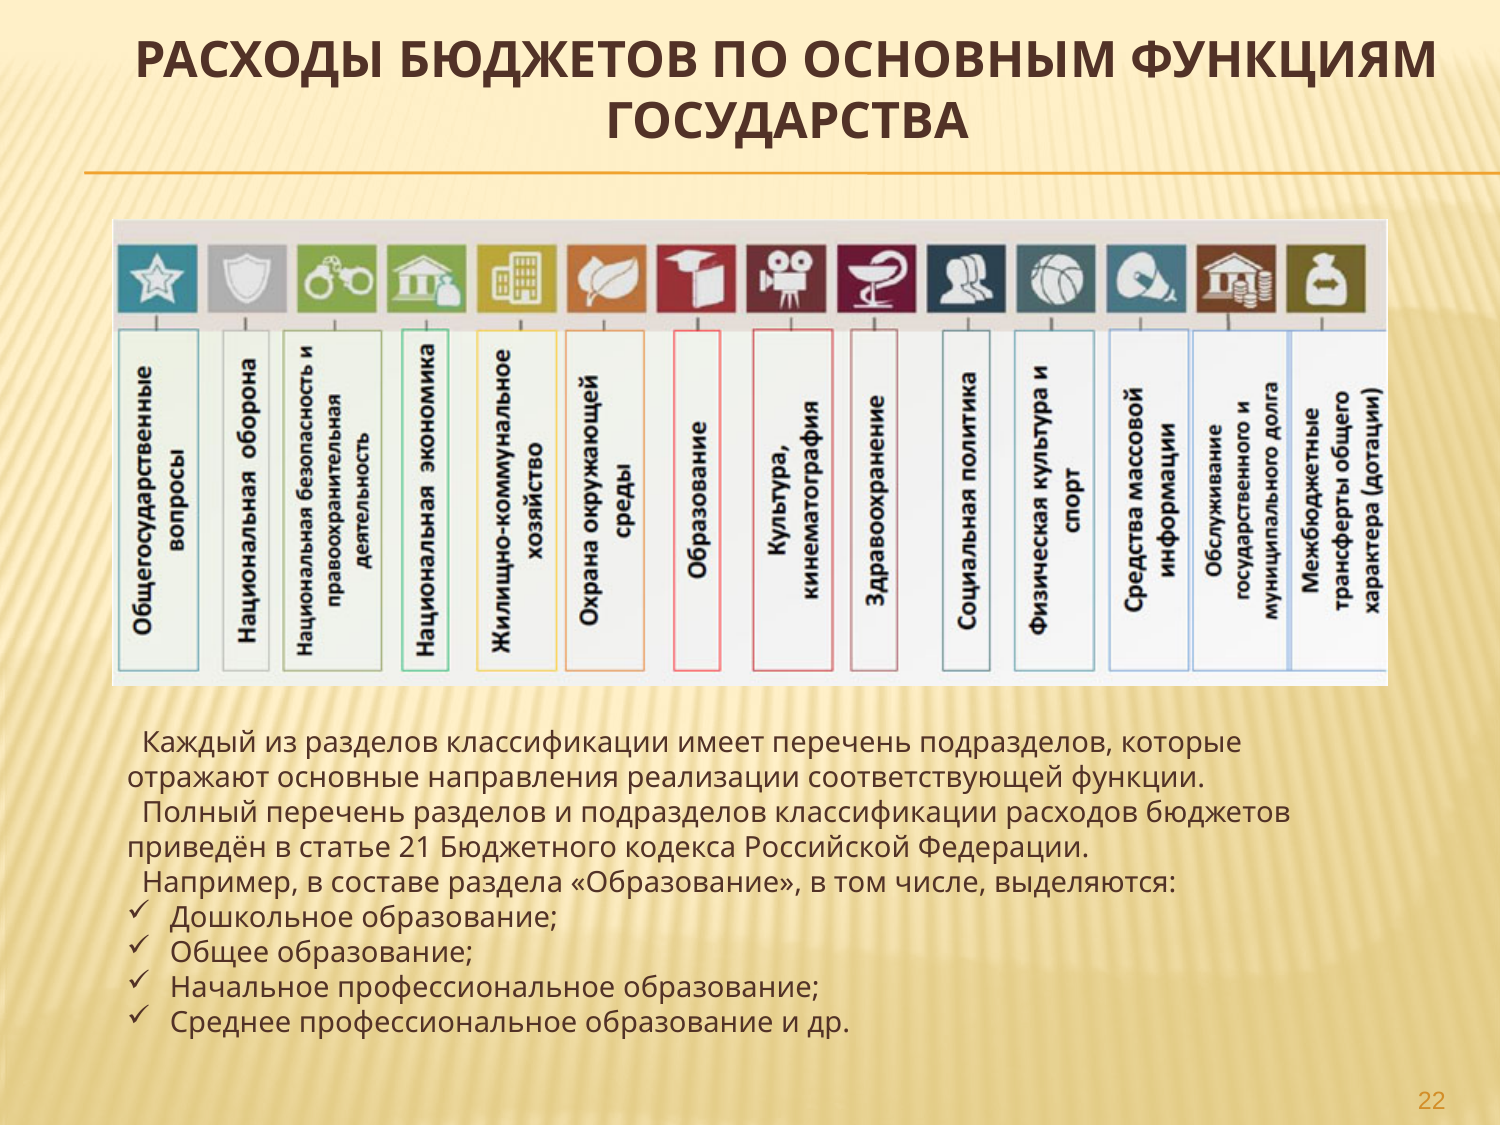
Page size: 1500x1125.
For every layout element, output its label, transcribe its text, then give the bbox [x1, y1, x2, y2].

picture [111, 219, 1388, 686]
text_box Каждый из разделов классификации имеет перечень подразделов, которые отражают основные направления реализации соответствующей функции. Полный перечень разделов и подразделов классификации расходов бюджетов приведён в статье 21 Бюджетного кодекса Российской Федерации. Например, в составе раздела «Образование», в том числе, выделяются: Дошкольное образование; Общее образование; Начальное профессиональное образование; Среднее профессиональное образование и др. [112, 715, 1388, 1046]
slide_number 22 [1369, 1077, 1495, 1118]
title Расходы бюджетов по основным функциям государства [75, 19, 1500, 157]
